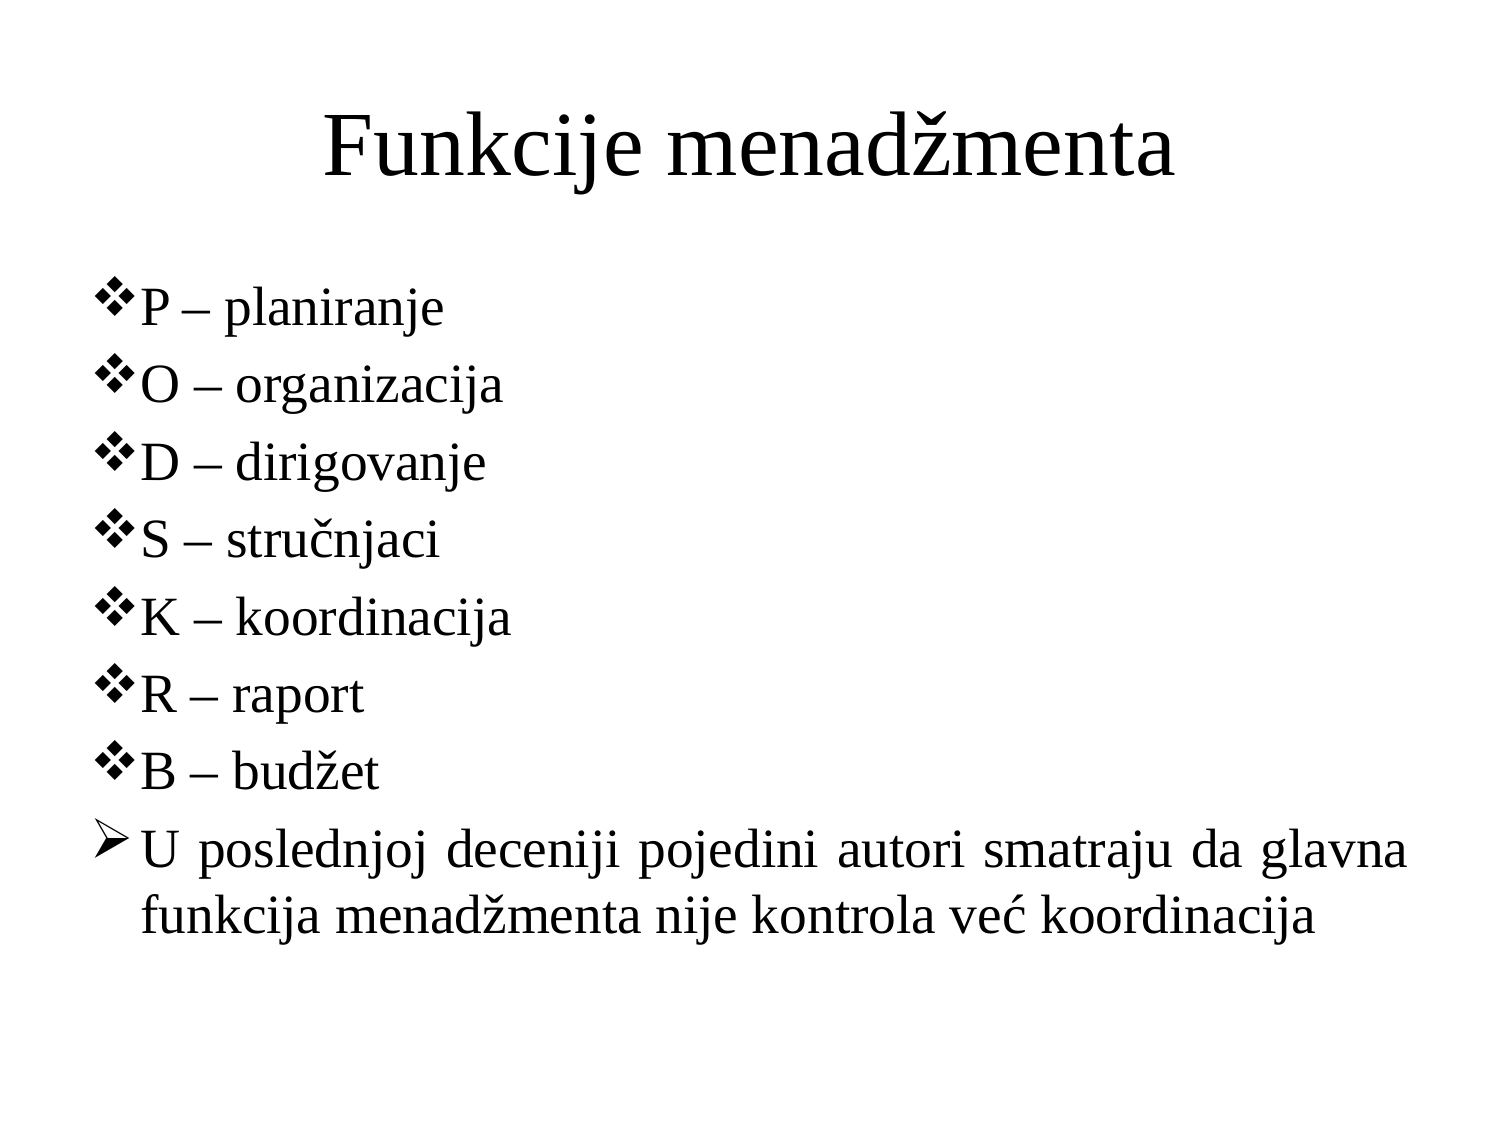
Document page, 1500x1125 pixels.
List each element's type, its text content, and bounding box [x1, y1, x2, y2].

title Funkcije menadžmenta [75, 45, 1425, 233]
list P – planiranje O – organizacija D – dirigovanje S – stručnjaci K – koordinacija R – raport B – budžet U poslednjoj deceniji pojedini autori smatraju da glavna funkcija menadžmenta nije kontrola već koordinacija [75, 262, 1425, 1005]
